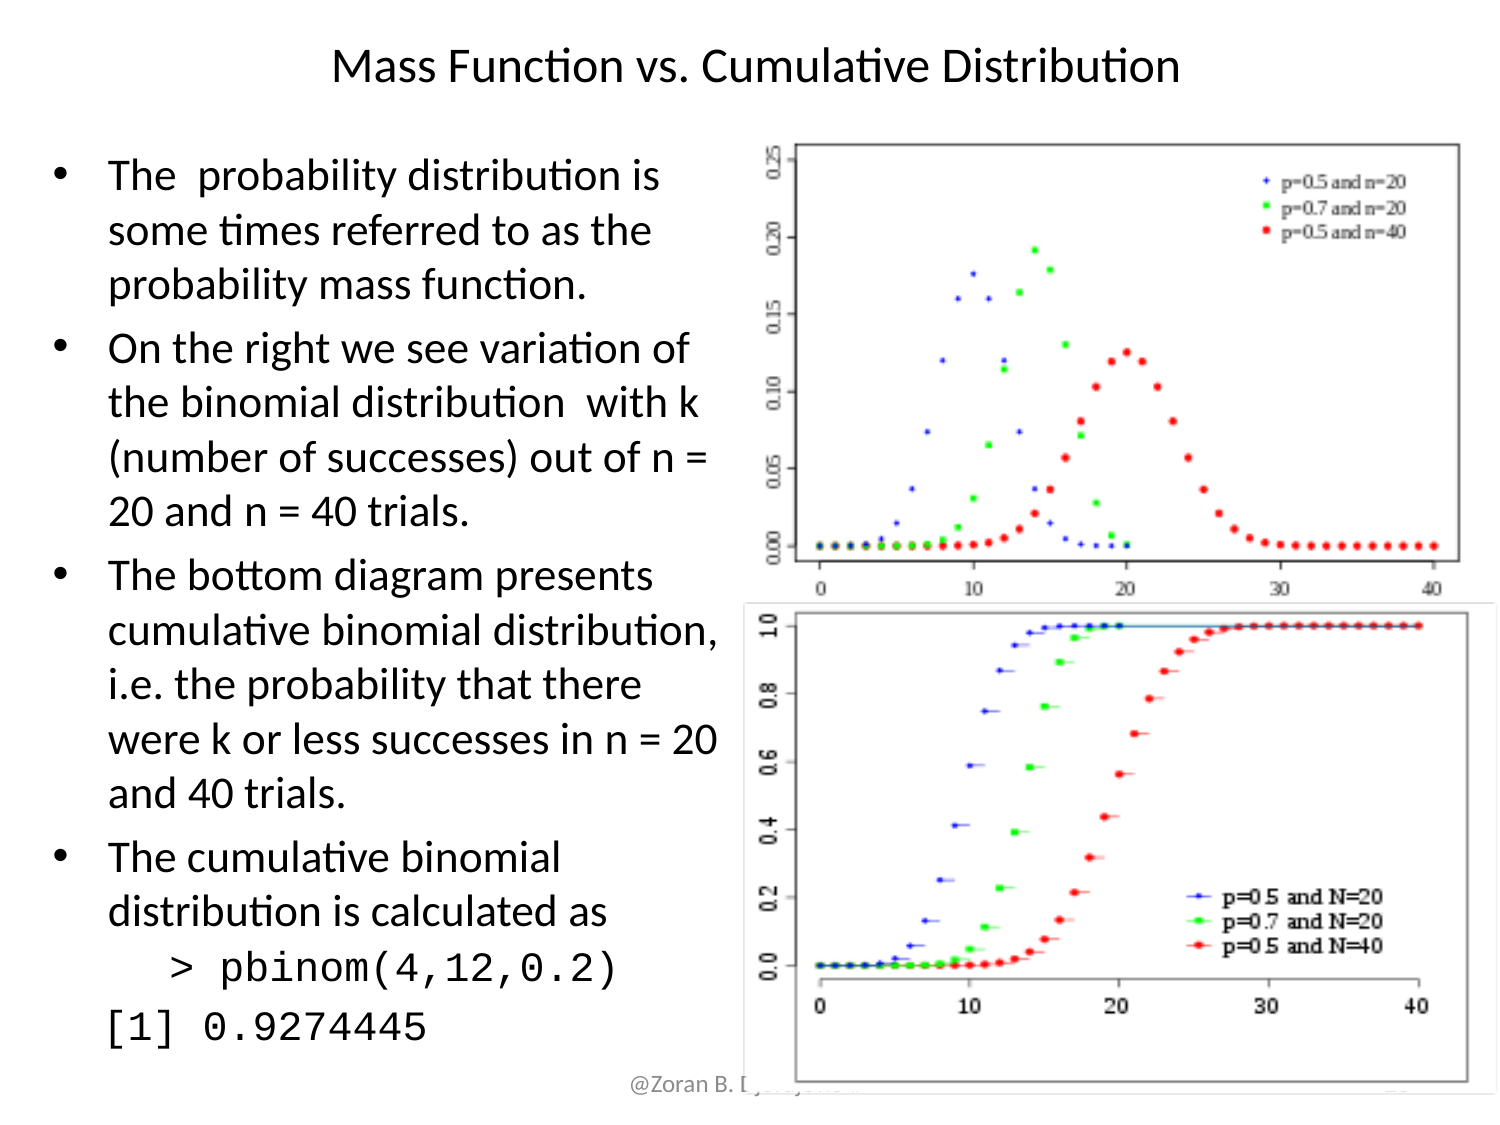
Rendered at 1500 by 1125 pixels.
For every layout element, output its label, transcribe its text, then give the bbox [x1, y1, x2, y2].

footer @Zoran B. Djordjevic‹#› [512, 1062, 738, 1103]
title Mass Function vs. Cumulative Distribution [50, 24, 1463, 100]
picture [742, 137, 1500, 1100]
list The probability distribution is some times referred to as the probability mass function. On the right we see variation of the binomial distribution with k (number of successes) out of n = 20 and n = 40 trials. The bottom diagram presents cumulative binomial distribution, i.e. the probability that there were k or less successes in n = 20 and 40 trials. The cumulative binomial distribution is calculated as > pbinom(4,12,0.2) [1] 0.9274445 [37, 137, 743, 1075]
